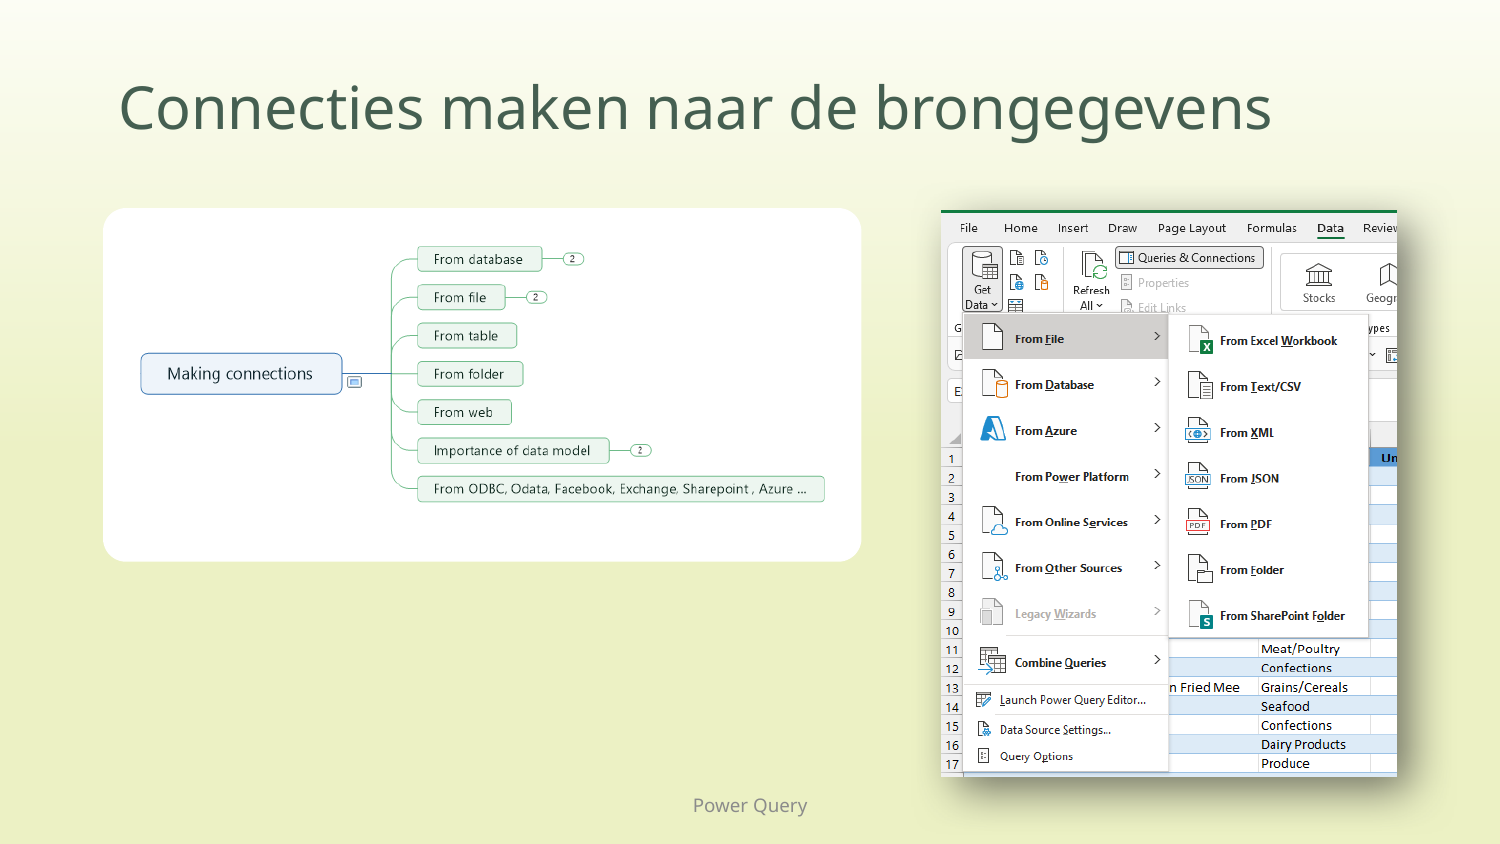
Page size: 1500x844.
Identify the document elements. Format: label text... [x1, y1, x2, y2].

picture [102, 207, 862, 562]
footer Power Query [496, 782, 1004, 827]
picture [941, 210, 1397, 777]
title Connecties maken naar de brongegevens [103, 44, 1397, 176]
